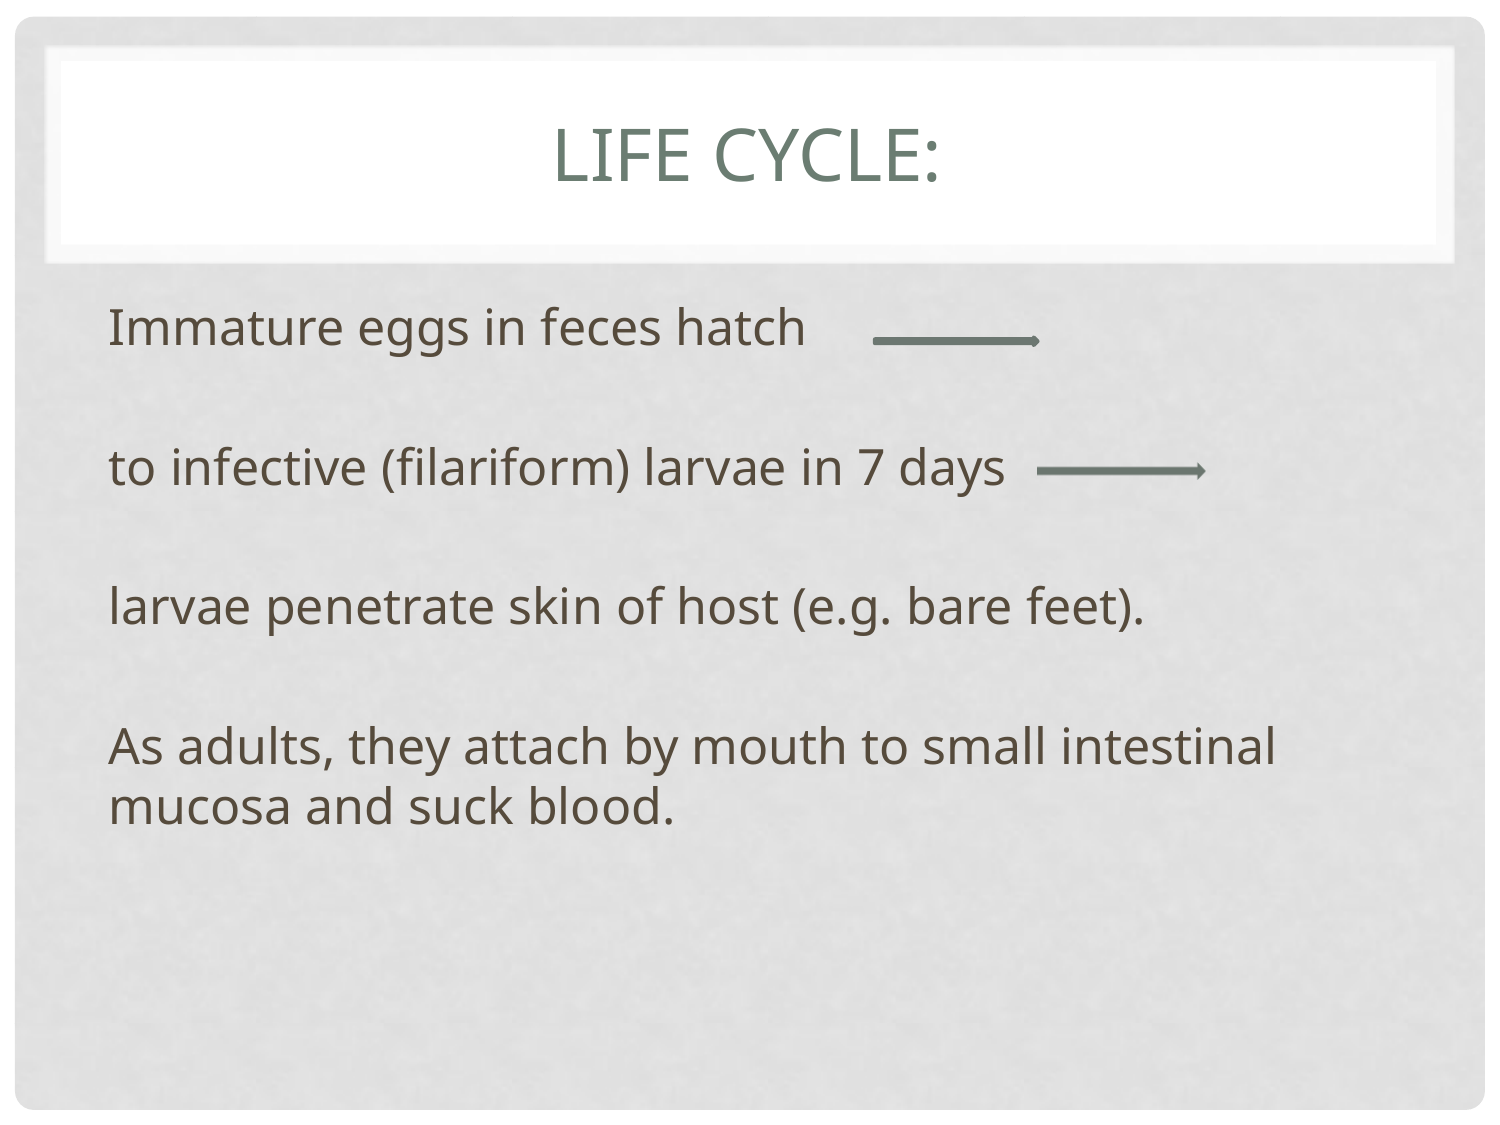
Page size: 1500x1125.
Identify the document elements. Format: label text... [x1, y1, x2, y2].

text_box [872, 335, 1040, 347]
picture [1037, 462, 1206, 480]
title Life cycle: [69, 66, 1425, 238]
list Immature eggs in feces hatch to infective (filariform) larvae in 7 days larvae penetrate skin of host (e.g. bare feet). As adults, they attach by mouth to small intestinal mucosa and suck blood. [75, 287, 1425, 1005]
